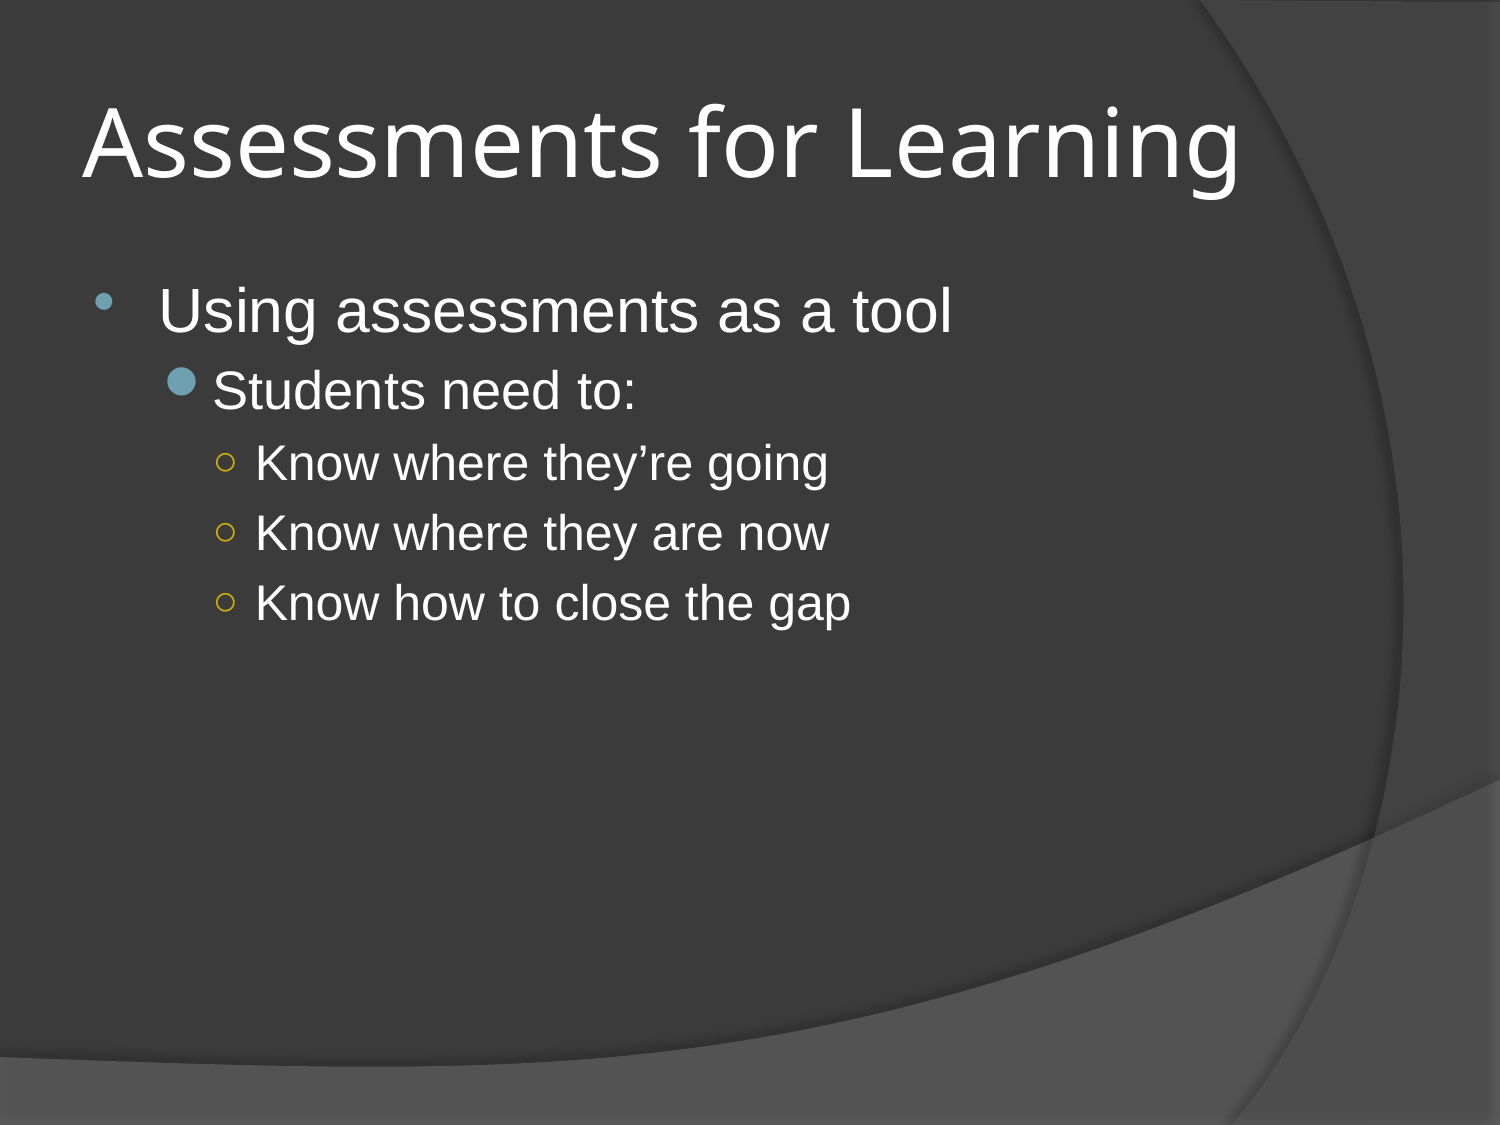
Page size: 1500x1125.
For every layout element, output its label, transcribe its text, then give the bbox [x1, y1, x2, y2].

title Assessments for Learning [75, 45, 1300, 233]
list Using assessments as a tool Students need to: Know where they’re going Know where they are now Know how to close the gap [75, 262, 1300, 1005]
